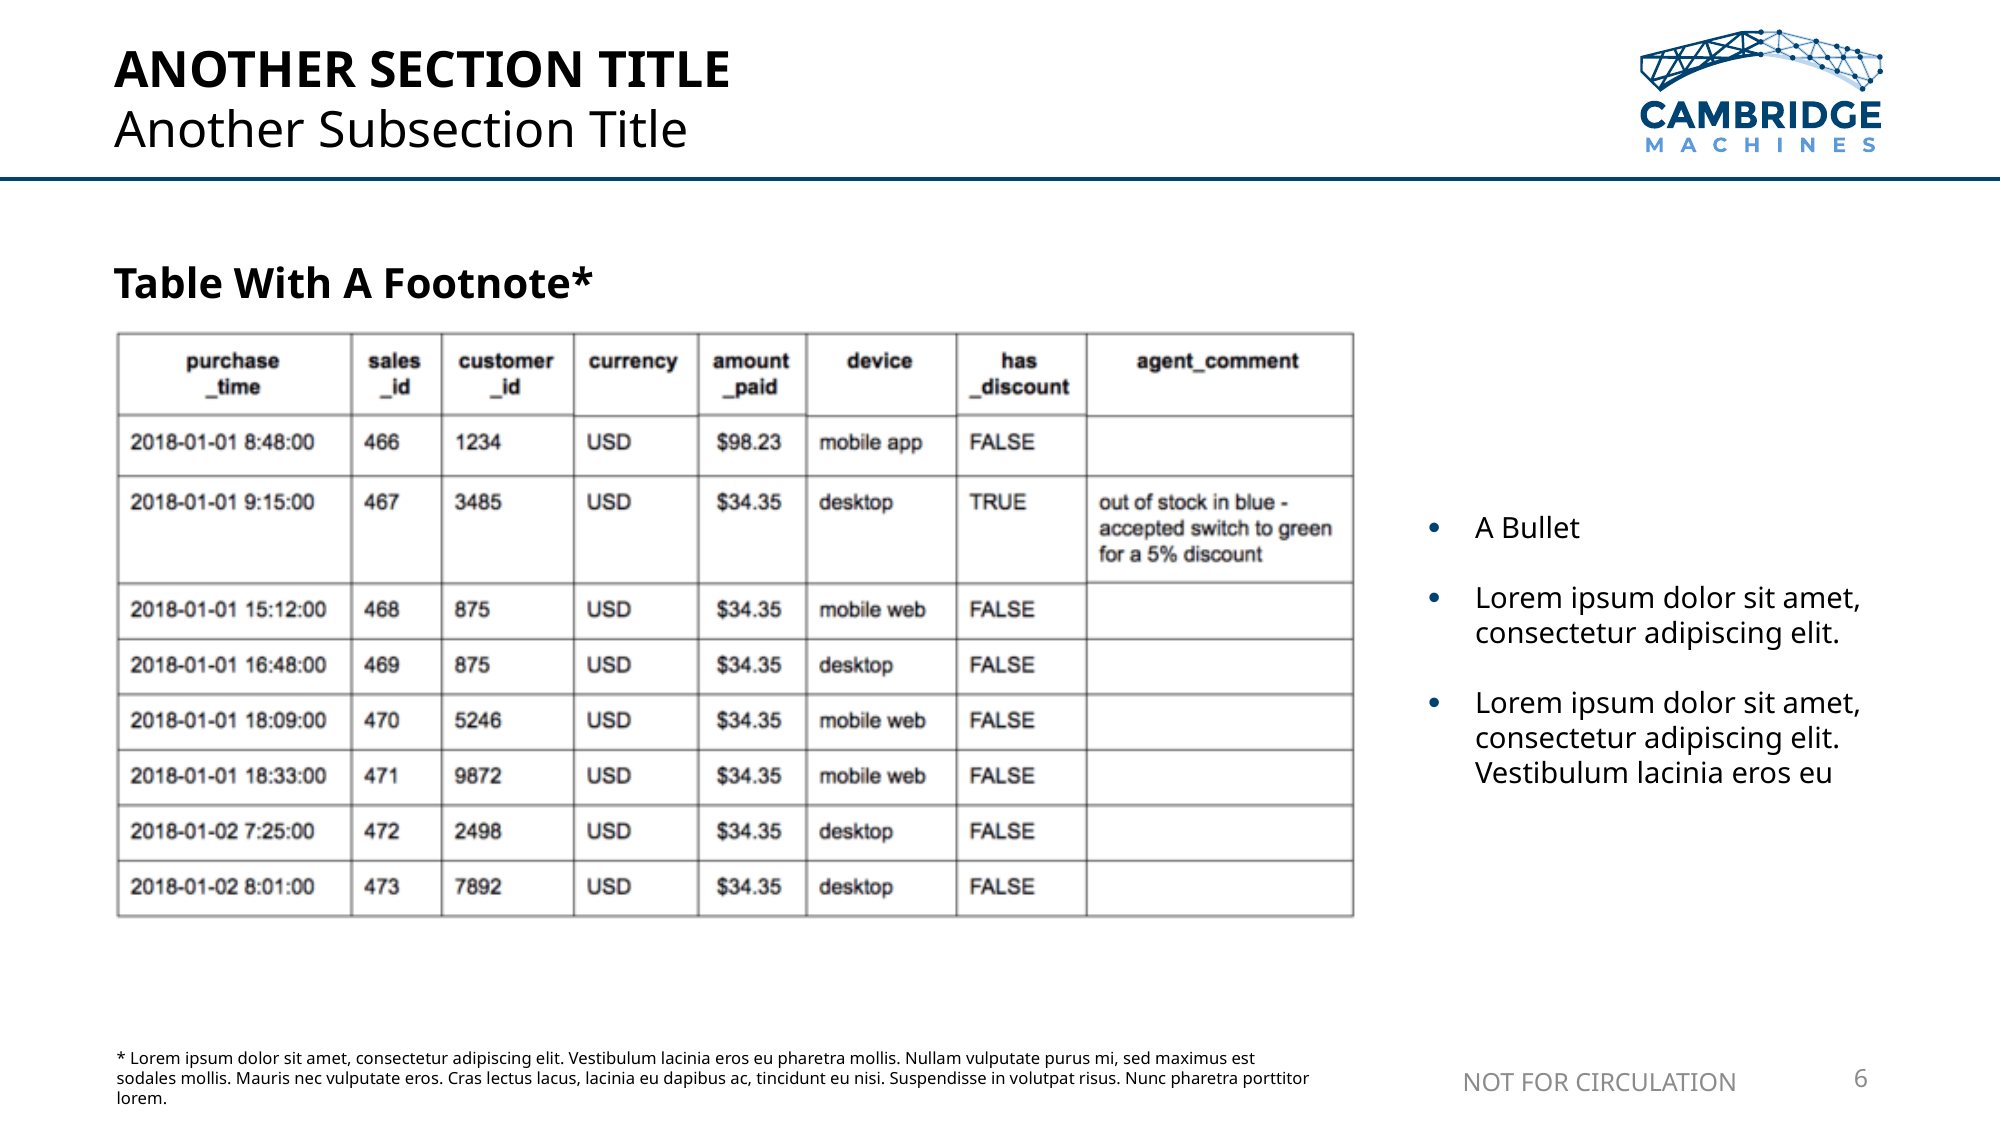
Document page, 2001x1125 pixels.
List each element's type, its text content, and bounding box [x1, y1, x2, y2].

picture [102, 321, 1371, 933]
text_box Table With A Footnote* [98, 249, 1867, 315]
text_box * Lorem ipsum dolor sit amet, consectetur adipiscing elit. Vestibulum lacinia eros eu pharetra mollis. Nullam vulputate purus mi, sed maximus est sodales mollis. Mauris nec vulputate eros. Cras lectus lacus, lacinia eu dapibus ac, tincidunt eu nisi. Suspendisse in volutpat risus. Nunc pharetra porttitor lorem. [101, 1040, 1331, 1115]
text_box Another Subsection Title [99, 105, 1067, 166]
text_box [1640, 29, 1884, 153]
text_box ANOTHER SECTION TITLE [99, 29, 1297, 105]
footer NOT FOR CIRCULATION [1447, 1051, 1753, 1112]
slide_number 6 [1830, 1054, 1884, 1104]
text_box A Bullet Lorem ipsum dolor sit amet, consectetur adipiscing elit. Lorem ipsum dolor sit amet, consectetur adipiscing elit. Vestibulum lacinia eros eu [1412, 348, 1884, 906]
